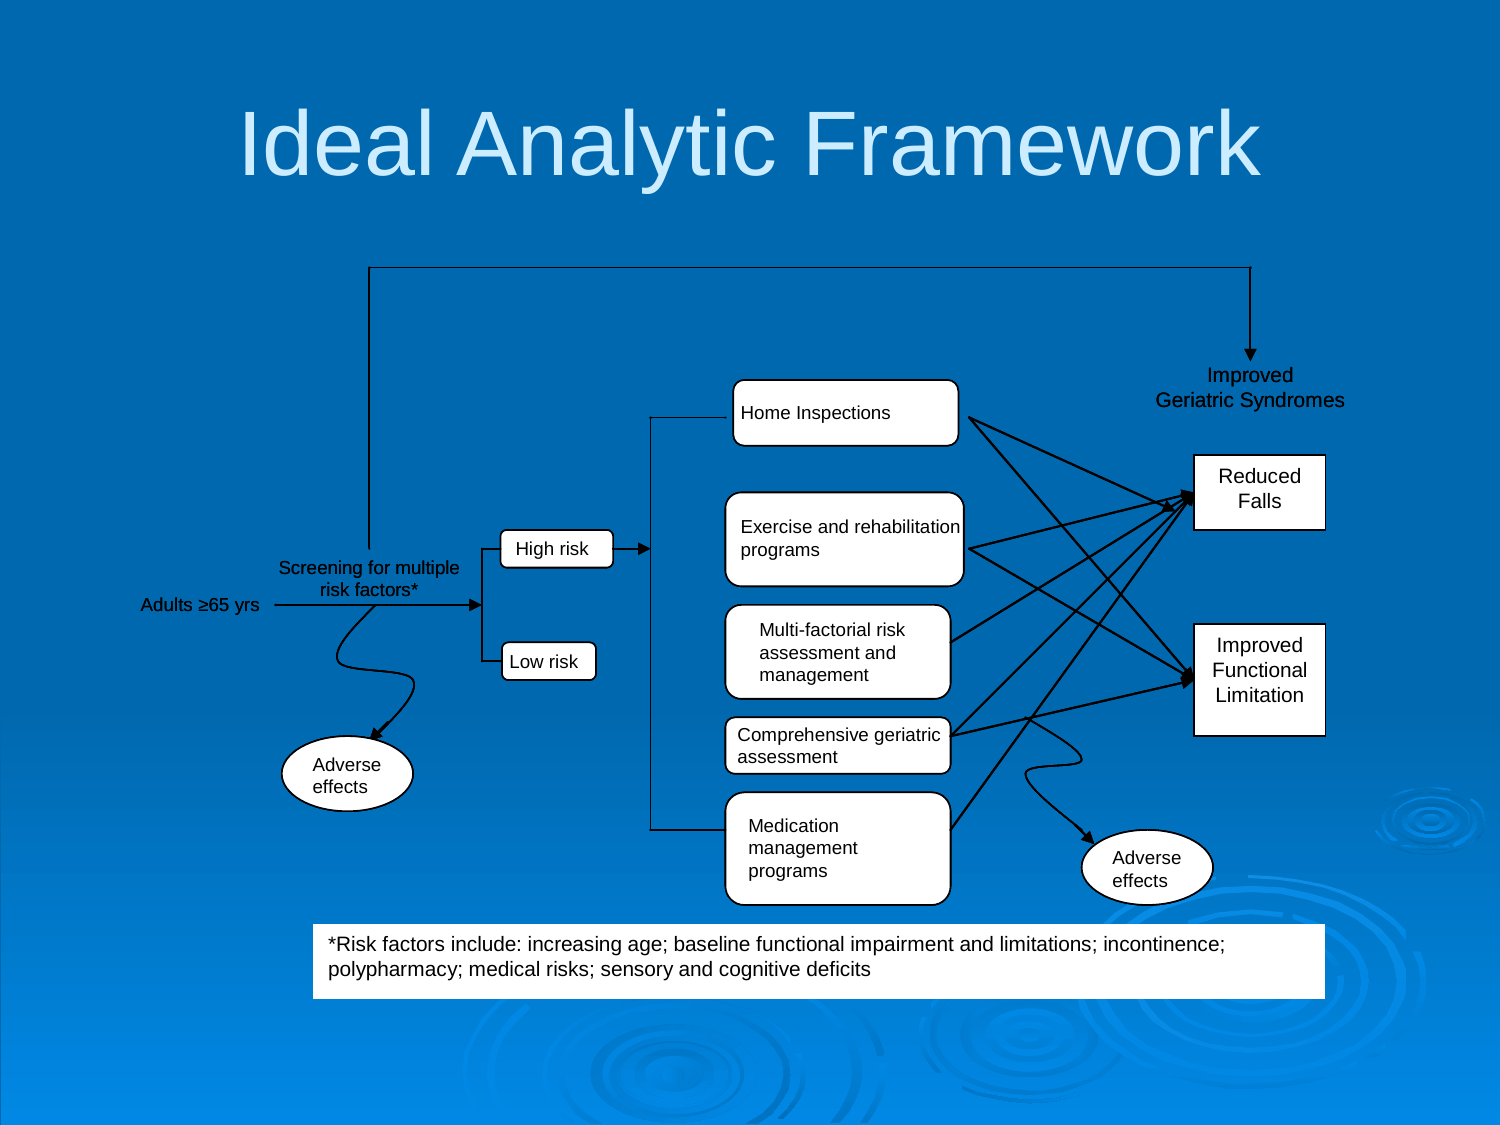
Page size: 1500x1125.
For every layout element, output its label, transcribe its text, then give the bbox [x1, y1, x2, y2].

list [125, 266, 1375, 1002]
title Ideal Analytic Framework [74, 45, 1426, 233]
